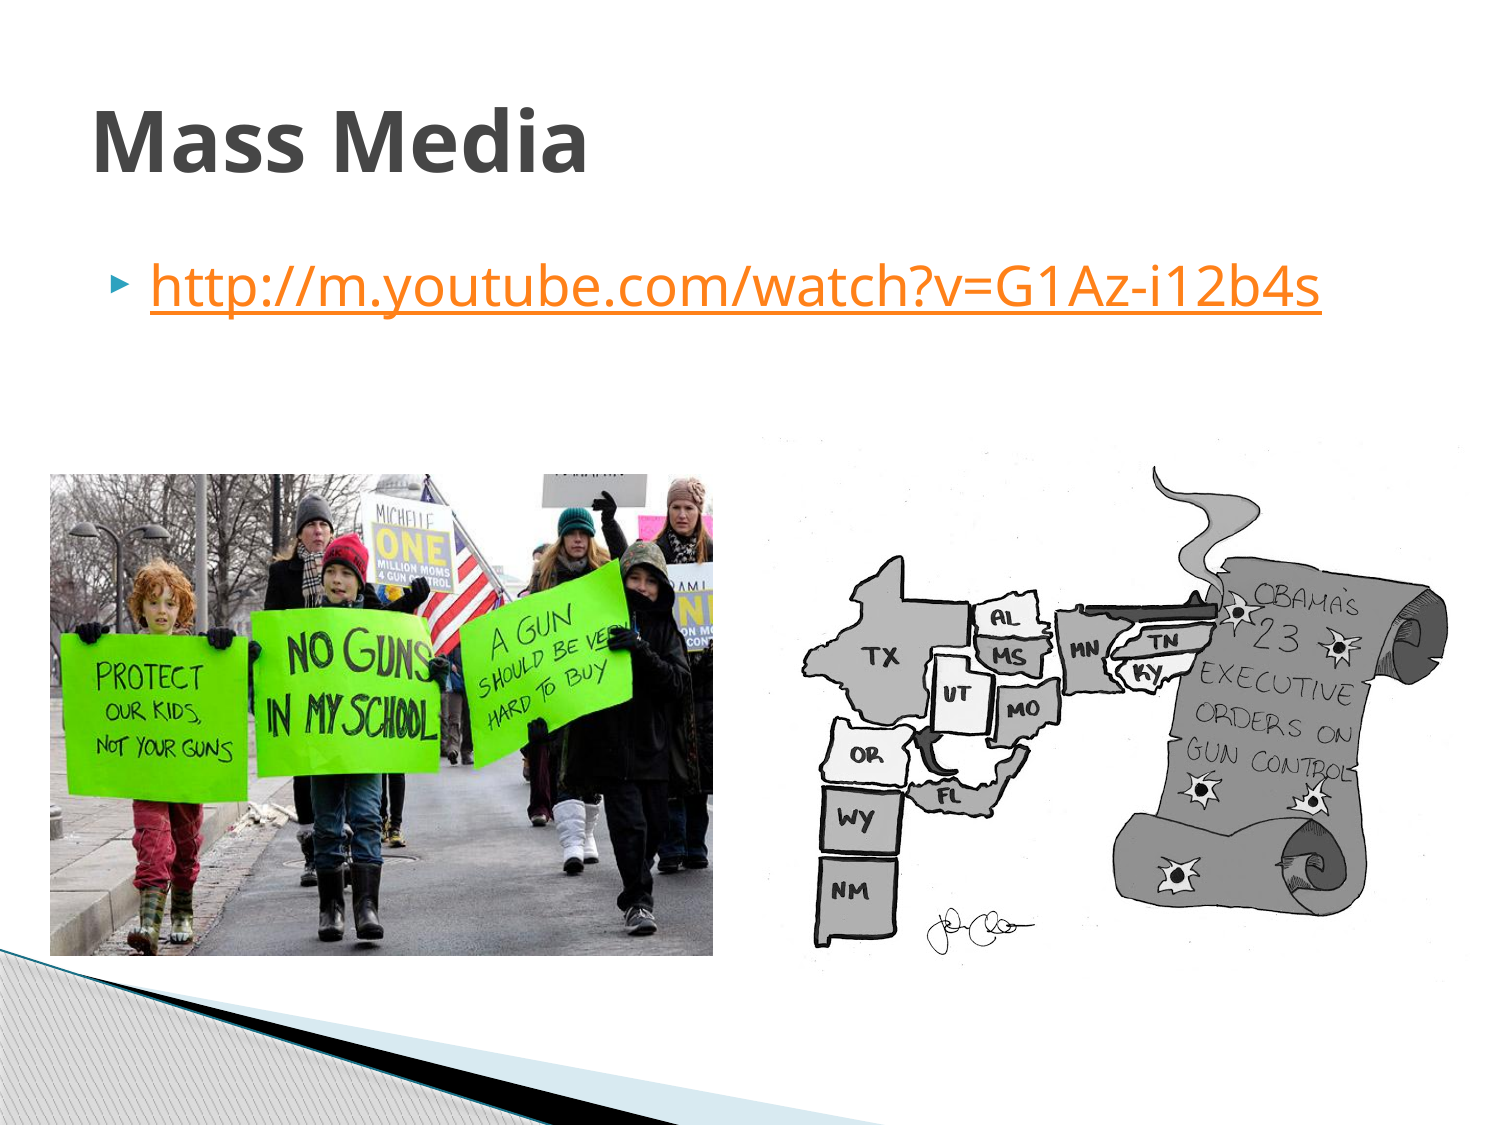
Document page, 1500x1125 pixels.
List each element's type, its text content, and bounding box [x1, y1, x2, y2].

list http://m.youtube.com/watch?v=G1Az-i12b4s [75, 243, 1425, 986]
picture [762, 437, 1470, 982]
picture [49, 474, 713, 956]
title Mass Media [75, 45, 1425, 233]
